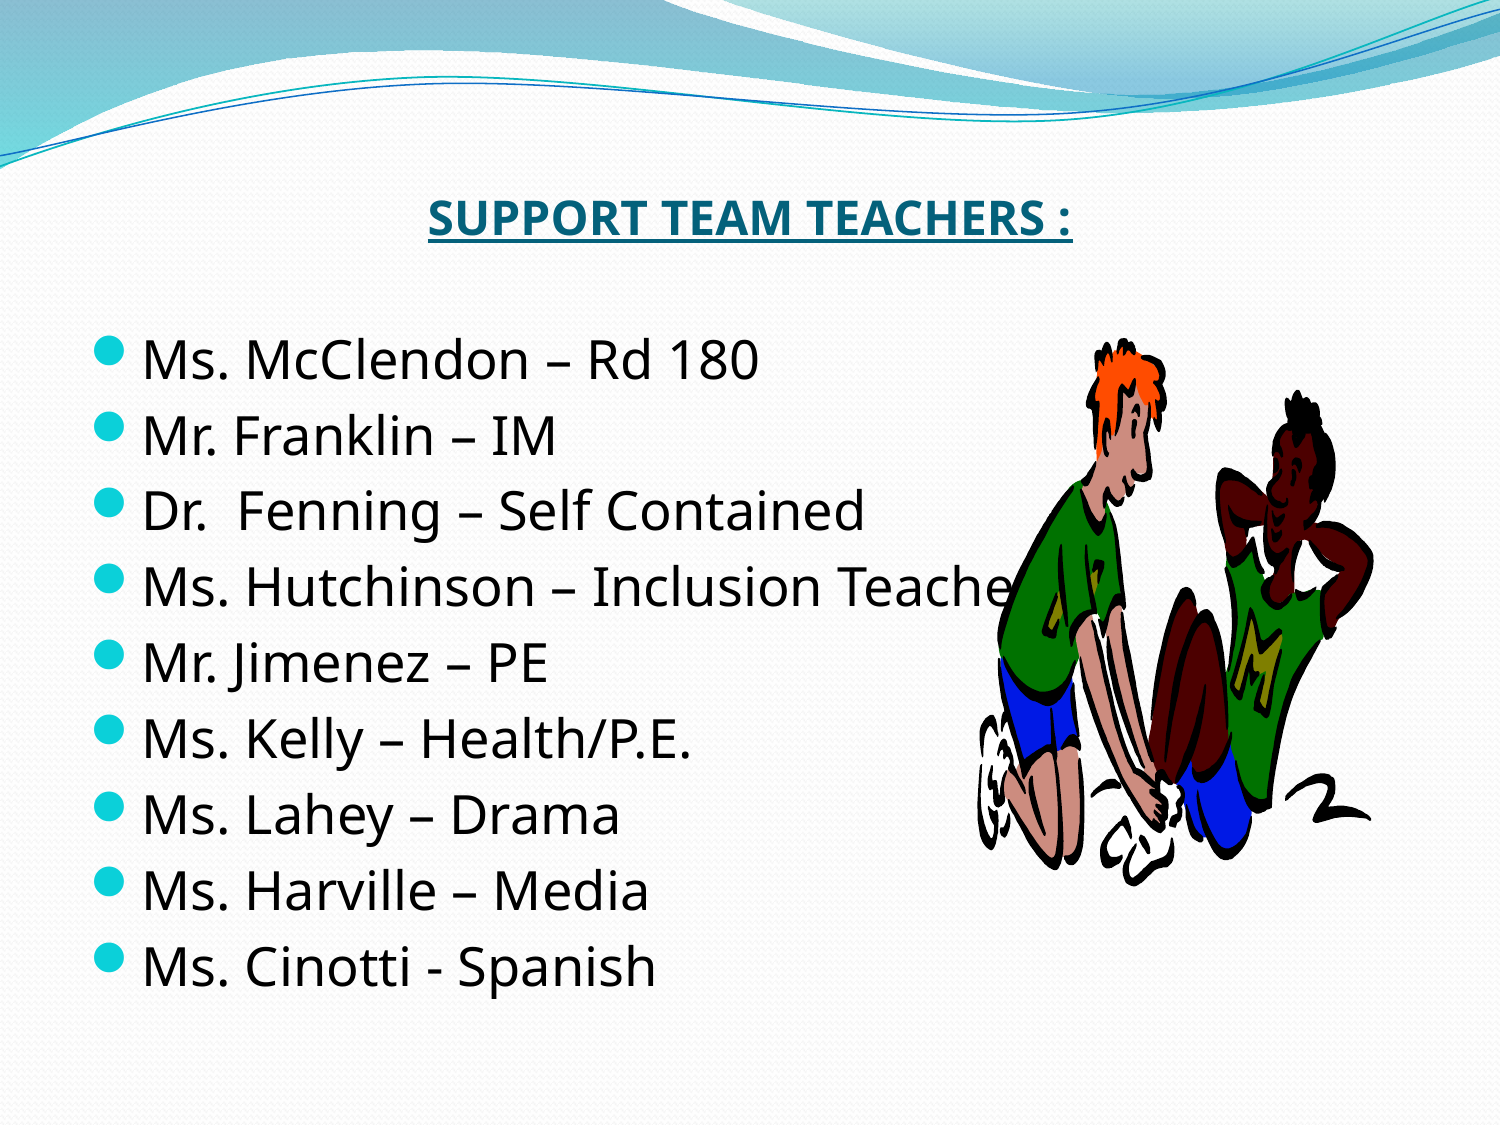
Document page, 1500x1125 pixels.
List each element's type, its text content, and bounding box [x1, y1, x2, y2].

picture [974, 337, 1376, 888]
list Ms. McClendon – Rd 180 Mr. Franklin – IM Dr. Fenning – Self Contained Ms. Hutchinson – Inclusion Teacher Mr. Jimenez – PE Ms. Kelly – Health/P.E. Ms. Lahey – Drama Ms. Harville – Media Ms. Cinotti - Spanish [75, 317, 1425, 1038]
title SUPPORT TEAM TEACHERS : [75, 62, 1425, 303]
